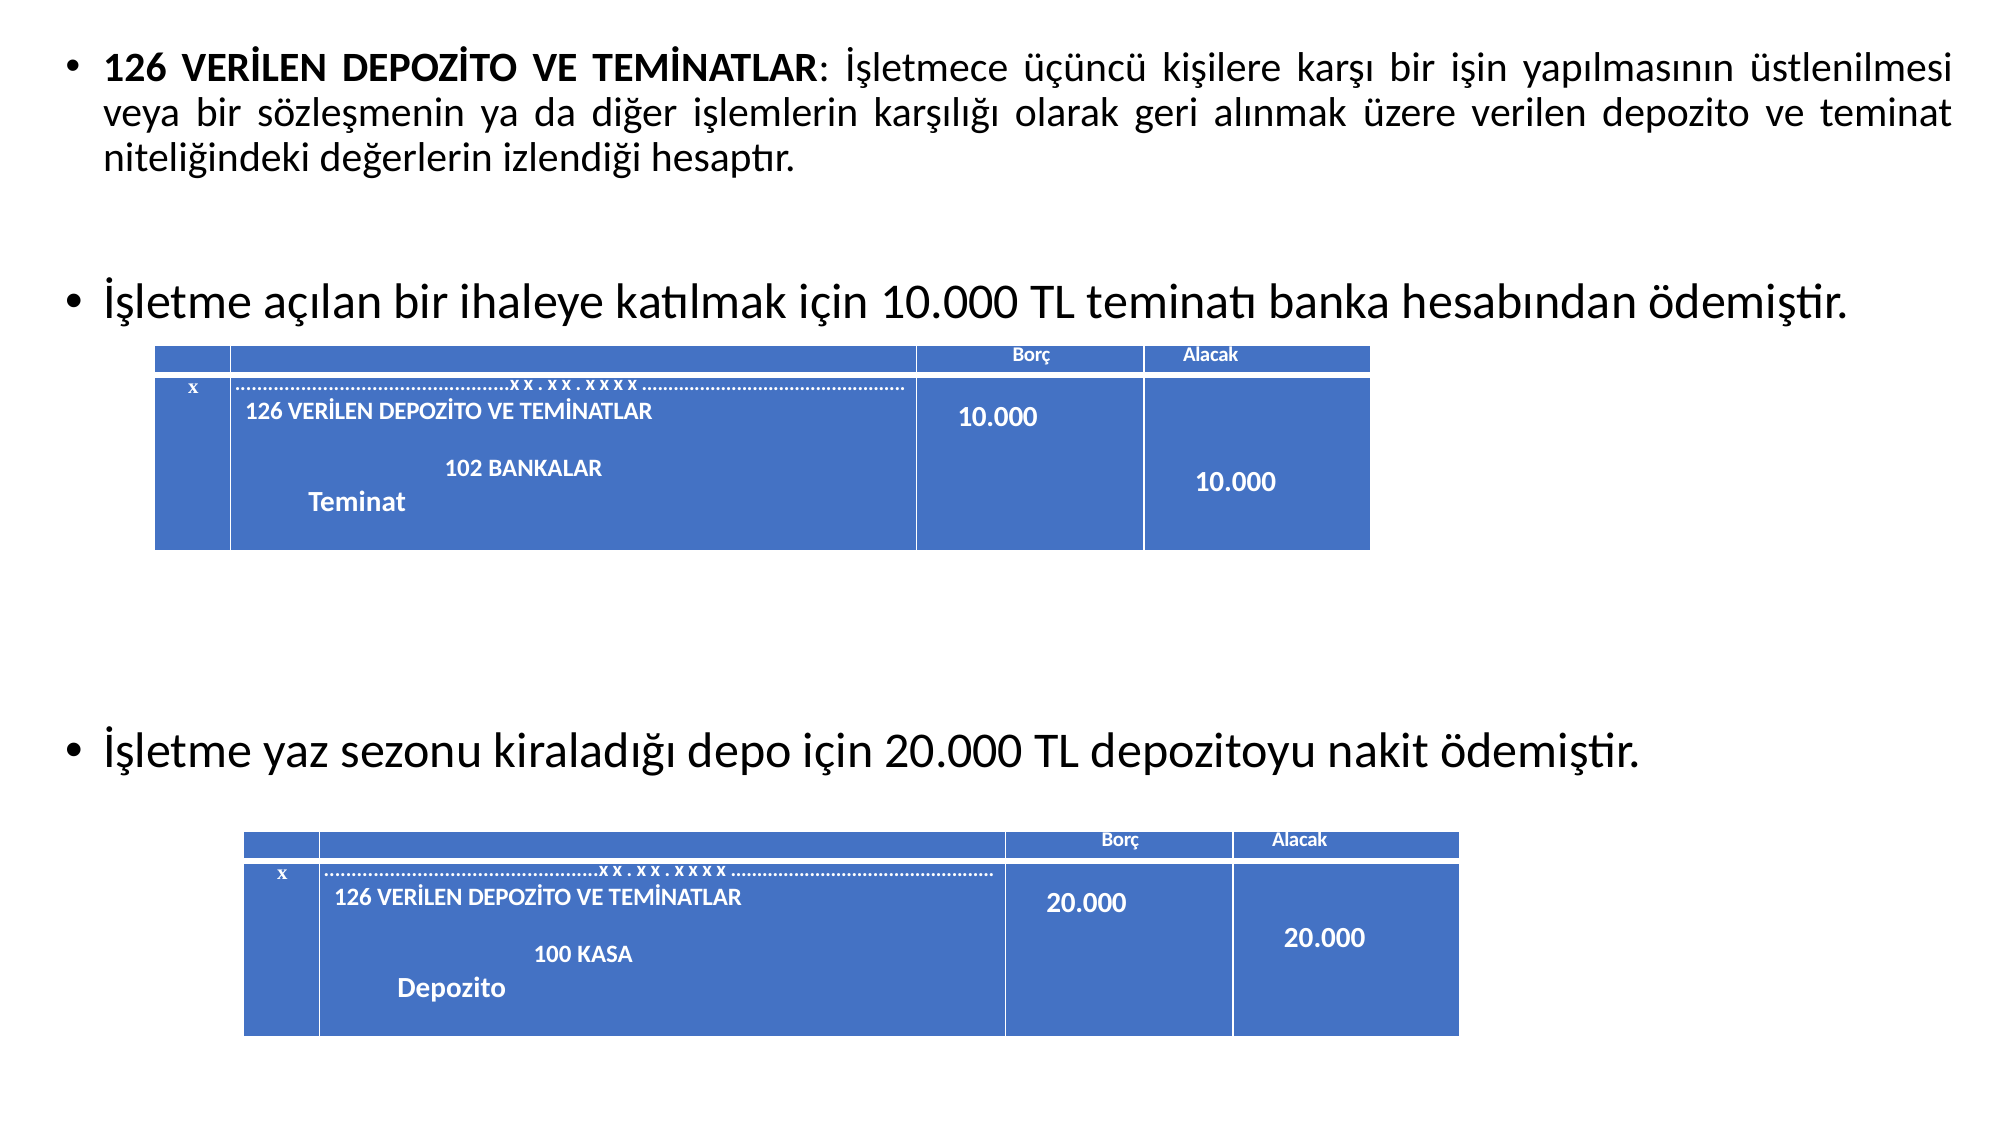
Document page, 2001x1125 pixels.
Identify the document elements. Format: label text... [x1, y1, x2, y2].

table_header Alacak [1234, 832, 1459, 858]
table_cell 20.000 [1234, 864, 1459, 1036]
table_header [320, 832, 1005, 858]
table_cell ..................................................xx.xx.xxxx.................................................. 126 VERİLEN DEPOZİTO VE TEMİNATLAR 102 BANKALAR Teminat [231, 378, 916, 550]
table_header [155, 346, 230, 372]
table_cell ..................................................xx.xx.xxxx.................................................. 126 VERİLEN DEPOZİTO VE TEMİNATLAR 100 KASA Depozito [320, 864, 1005, 1036]
table_cell 10.000 [1145, 378, 1370, 550]
table_header Alacak [1145, 346, 1370, 372]
table_cell x [244, 864, 319, 1036]
table_header Borç [917, 346, 1143, 372]
list 126 VERİLEN DEPOZİTO VE TEMİNATLAR: İşletmece üçüncü kişilere karşı bir işin yapılmasının üstlenilmesi veya bir sözleşmenin ya da diğer işlemlerin karşılığı olarak geri alınmak üzere verilen depozito ve teminat niteliğindeki değerlerin izlendiği hesaptır. İşletme açılan bir ihaleye katılmak için 10.000 TL teminatı banka hesabından ödemiştir. İşletme yaz sezonu kiraladığı depo için 20.000 TL depozitoyu nakit ödemiştir. [50, 37, 1968, 1099]
table_cell 20.000 [1006, 864, 1232, 1036]
table_header Borç [1006, 832, 1232, 858]
table_cell x [155, 378, 230, 550]
table_header [231, 346, 916, 372]
table_cell 10.000 [917, 378, 1143, 550]
table_header [244, 832, 319, 858]
